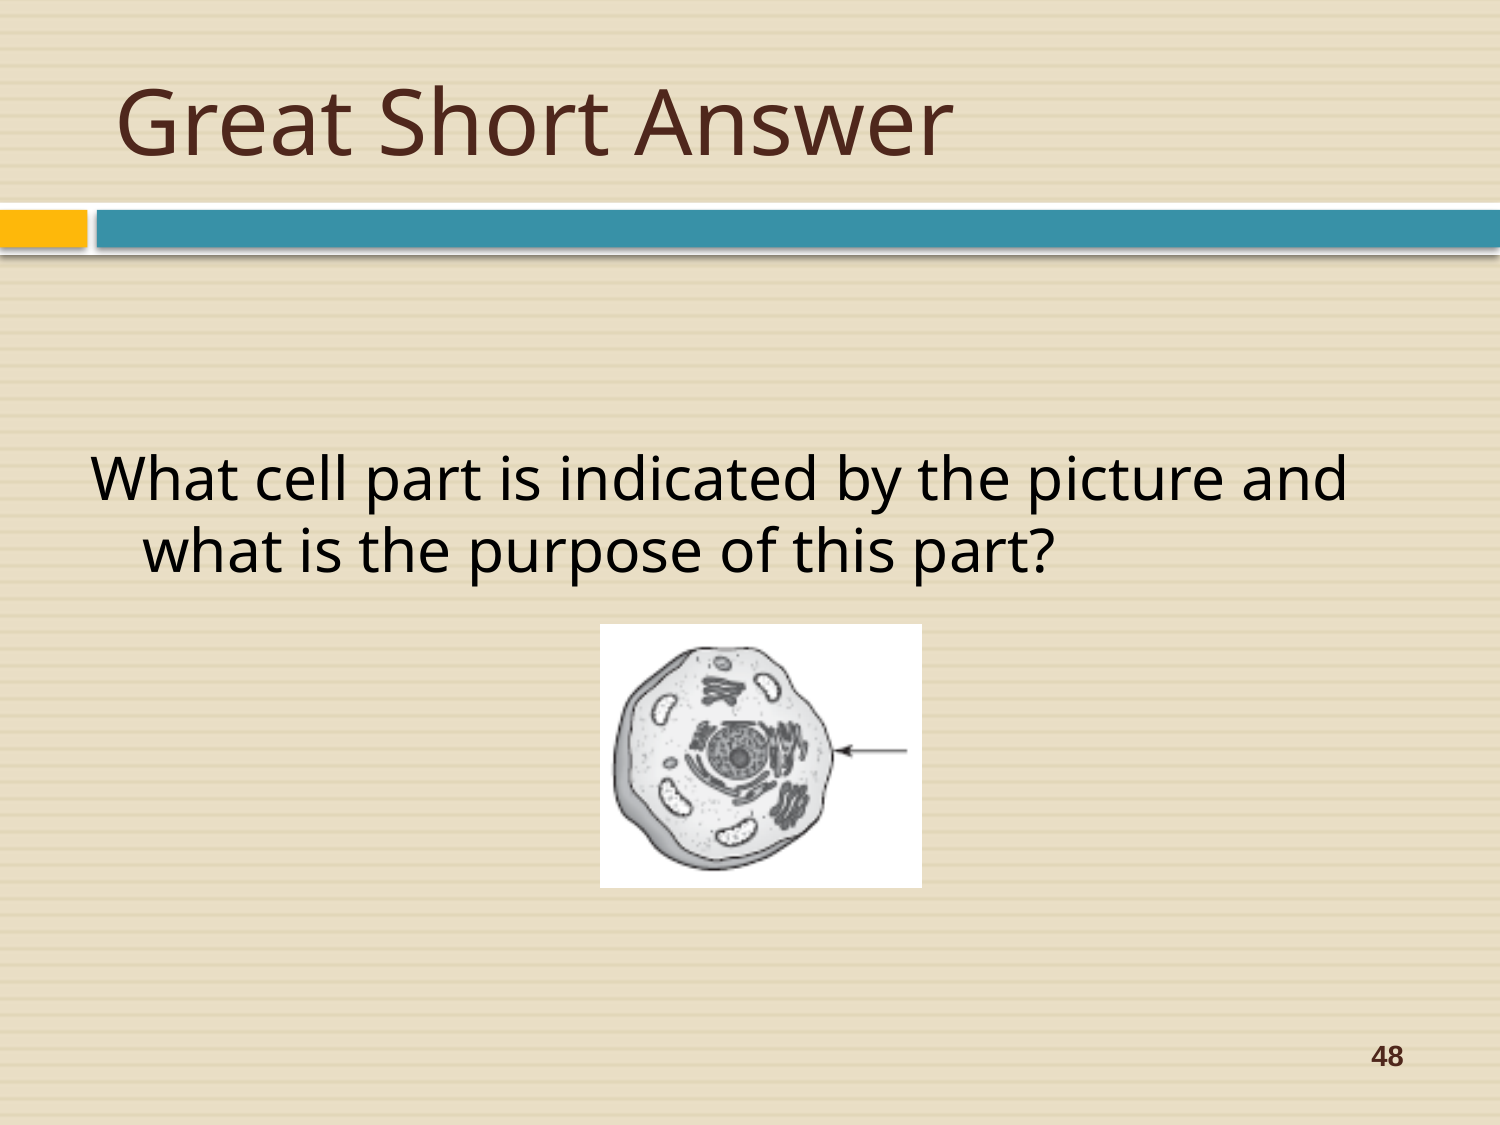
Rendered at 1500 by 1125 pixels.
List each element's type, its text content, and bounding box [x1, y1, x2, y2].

picture [599, 624, 922, 888]
slide_number 48 [1012, 1015, 1419, 1094]
list What cell part is indicated by the picture and what is the purpose of this part? [74, 432, 1426, 788]
title Great Short Answer [99, 37, 1438, 201]
